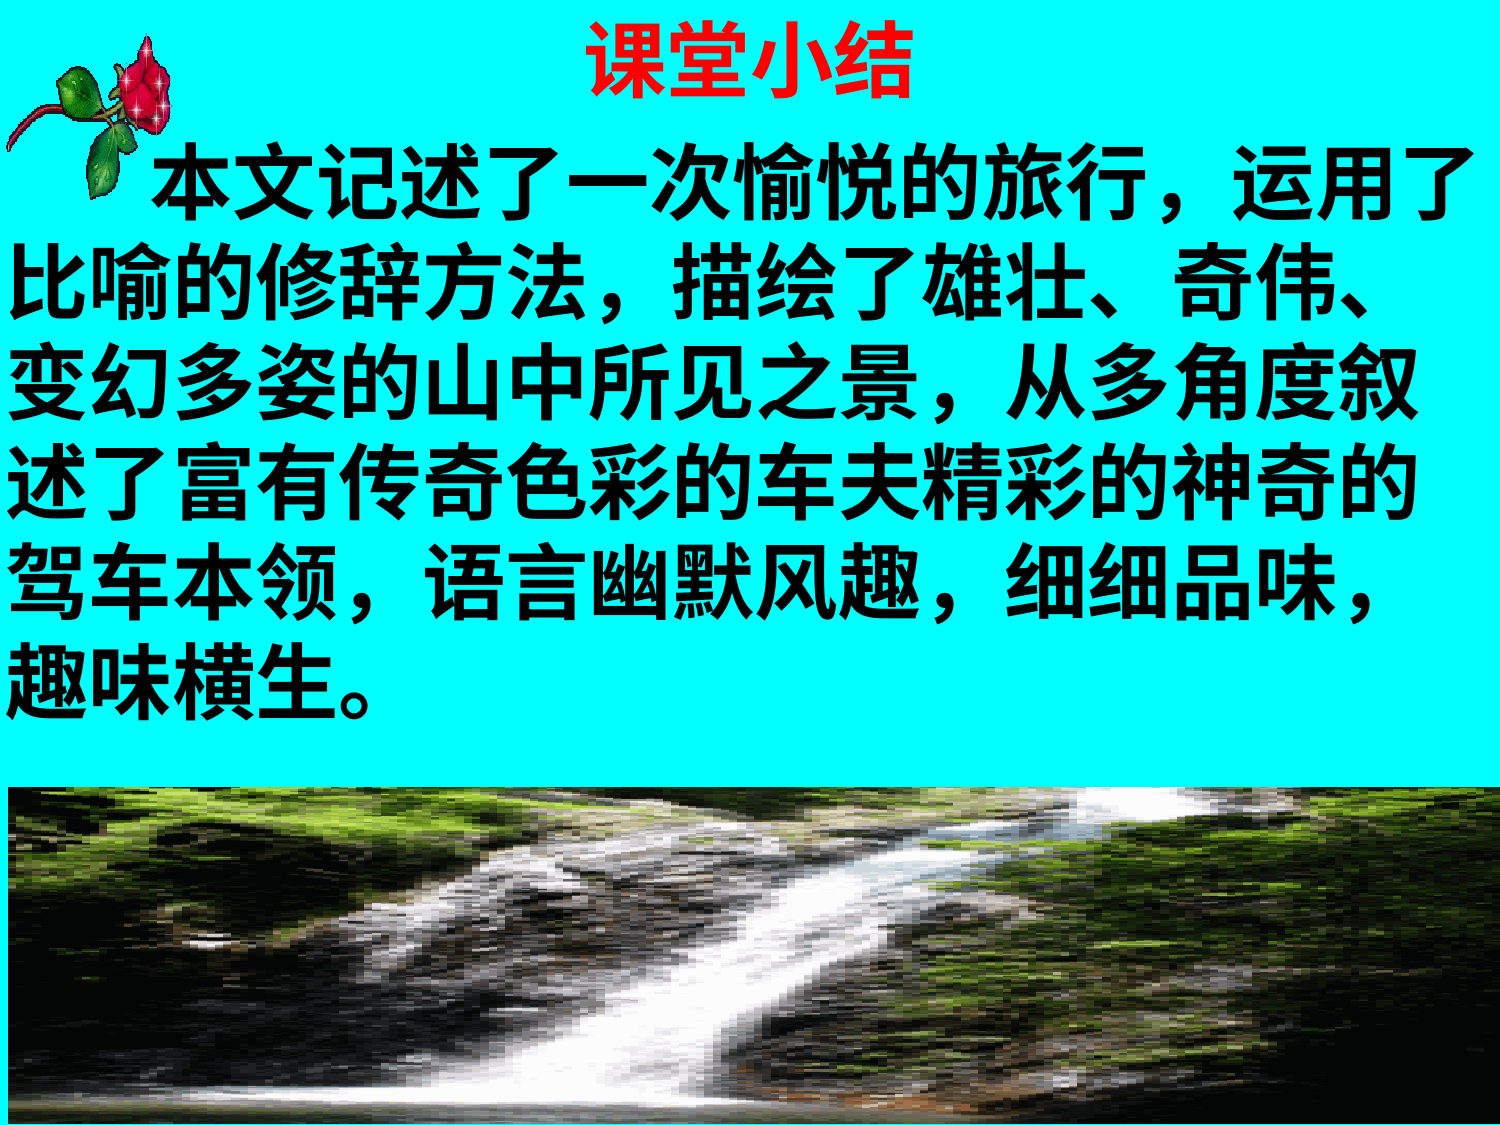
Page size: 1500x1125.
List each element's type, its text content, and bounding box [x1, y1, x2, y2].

picture [0, 15, 189, 239]
title 课堂小结 [74, 0, 1426, 122]
picture [8, 787, 1500, 1124]
list 本文记述了一次愉悦的旅行，运用了比喻的修辞方法，描绘了雄壮、奇伟、变幻多姿的山中所见之景，从多角度叙述了富有传奇色彩的车夫精彩的神奇的驾车本领，语言幽默风趣，细细品味，趣味横生。 [0, 122, 1500, 1006]
